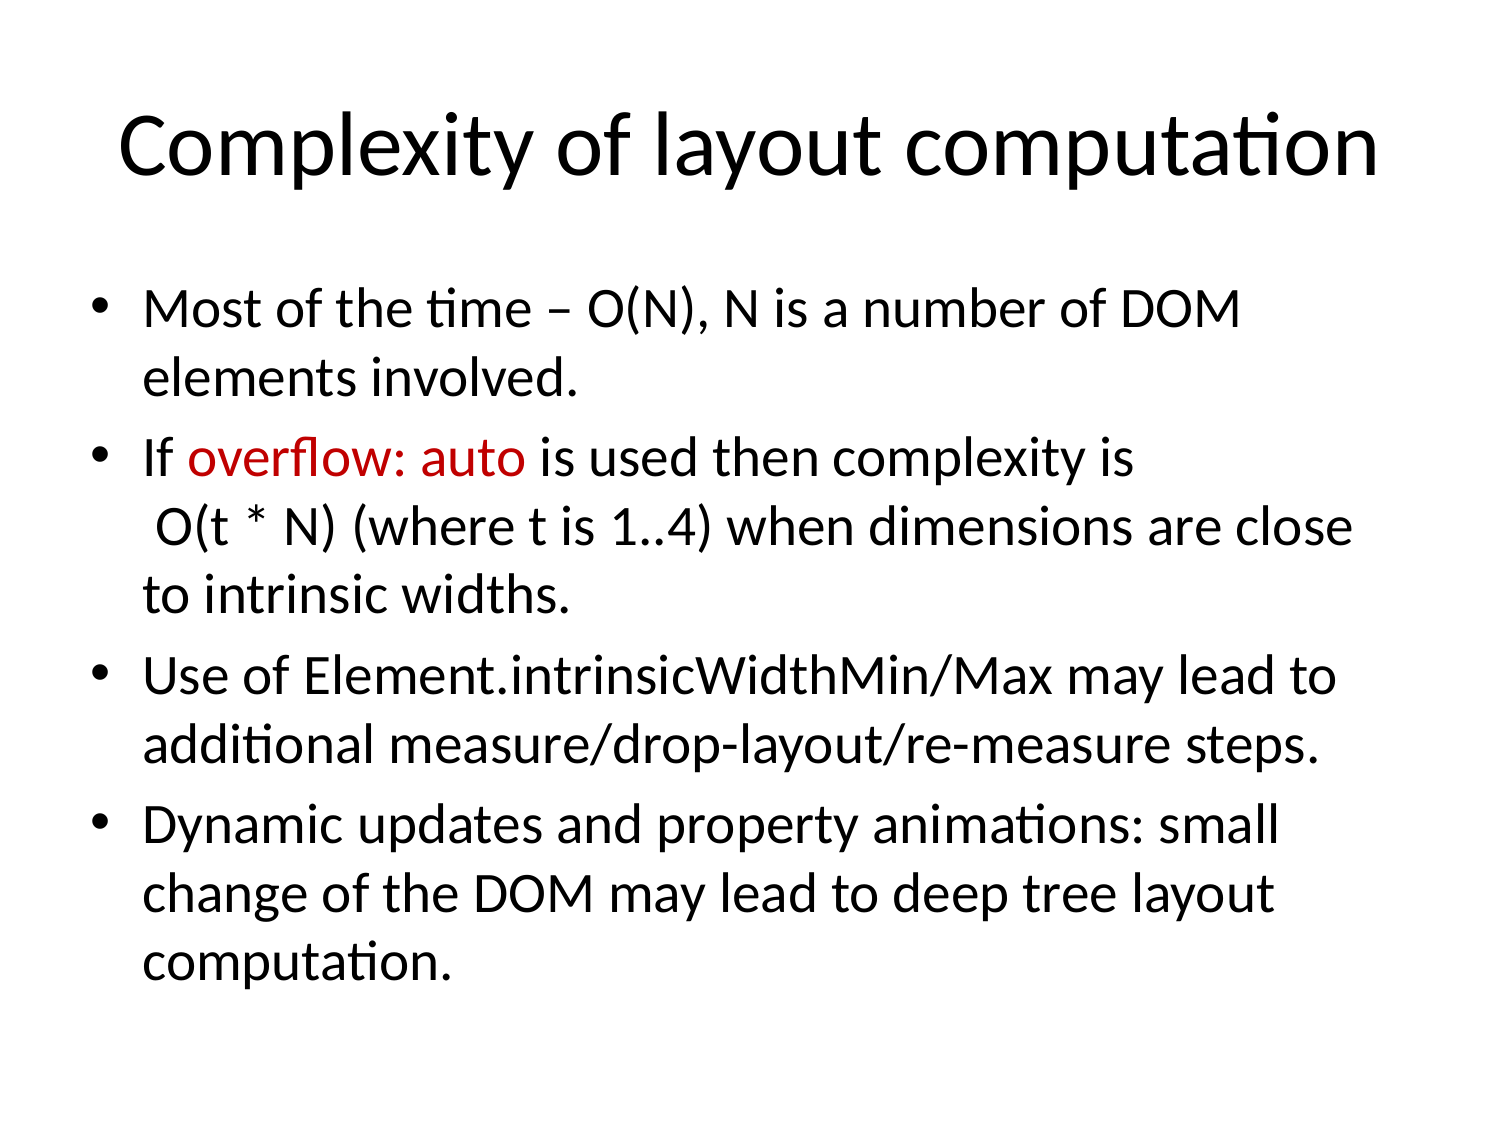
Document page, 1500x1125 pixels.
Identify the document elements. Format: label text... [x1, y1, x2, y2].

title Complexity of layout computation [75, 45, 1425, 233]
list Most of the time – O(N), N is a number of DOM elements involved. If overflow: auto is used then complexity is O(t * N) (where t is 1..4) when dimensions are close to intrinsic widths. Use of Element.intrinsicWidthMin/Max may lead to additional measure/drop-layout/re-measure steps. Dynamic updates and property animations: small change of the DOM may lead to deep tree layout computation. [75, 262, 1425, 1005]
